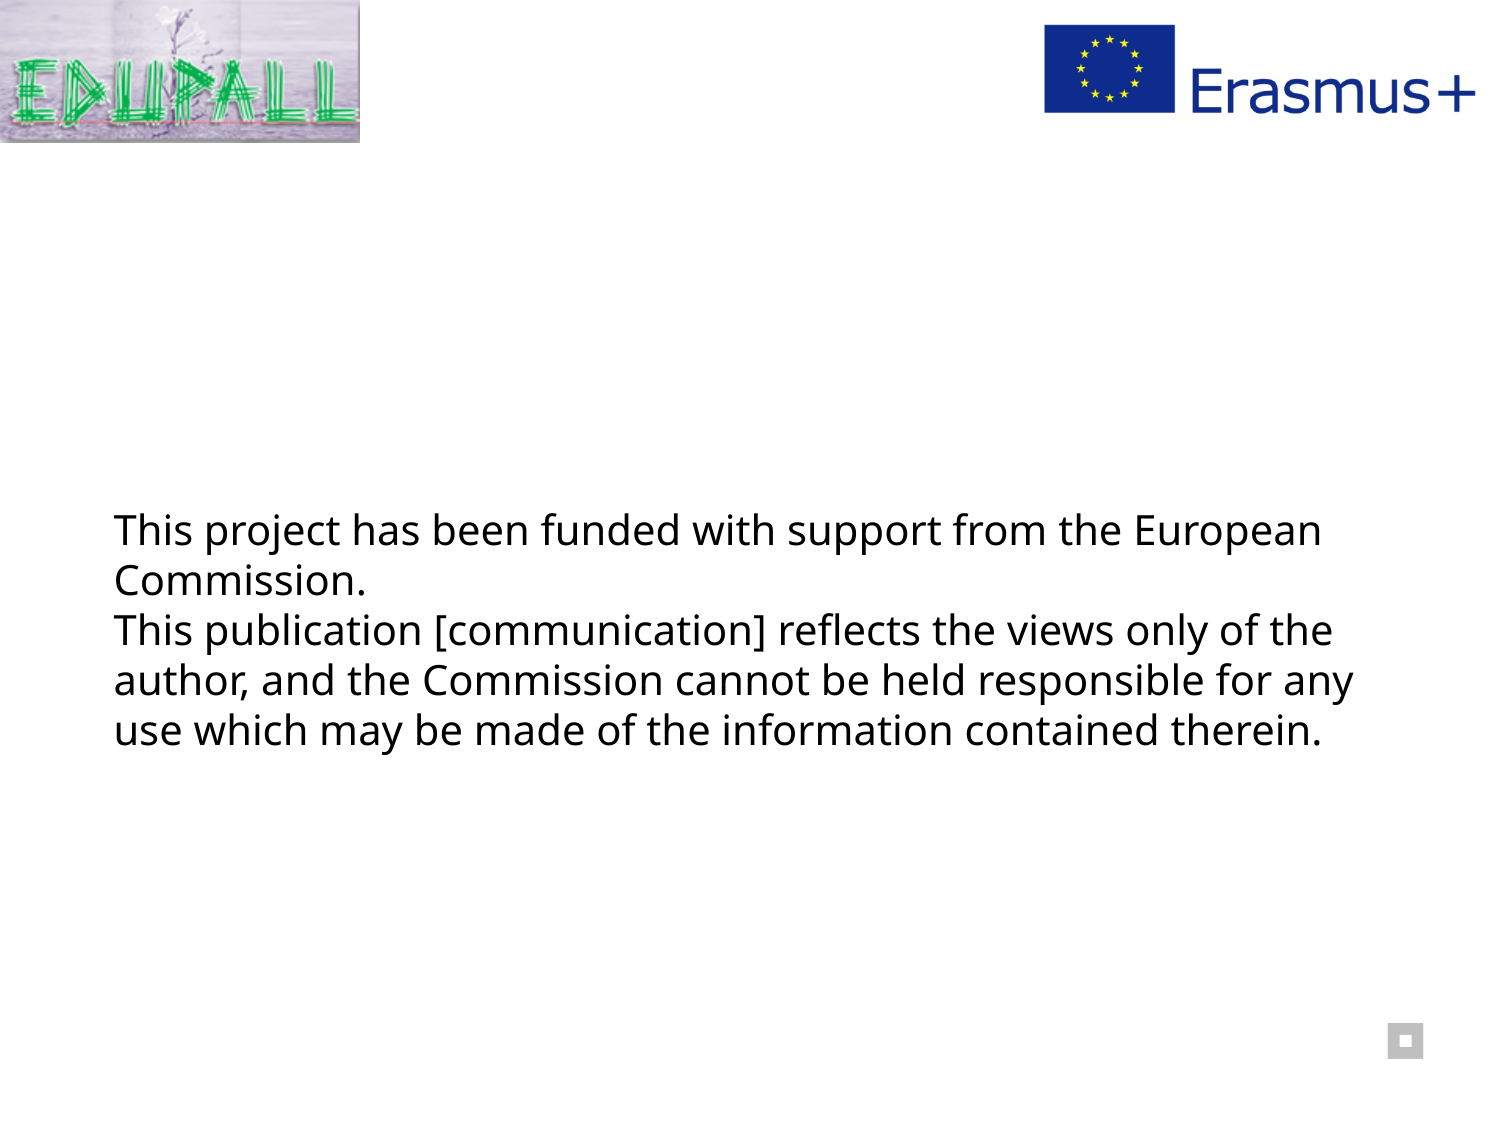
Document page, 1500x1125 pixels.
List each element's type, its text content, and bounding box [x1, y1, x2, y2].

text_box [1387, 1023, 1424, 1059]
text_box This project has been funded with support from the European Commission. This publication [communication] reflects the views only of the author, and the Commission cannot be held responsible for any use which may be made of the information contained therein. [98, 496, 1422, 761]
picture [1019, 0, 1500, 138]
picture [0, 0, 360, 143]
